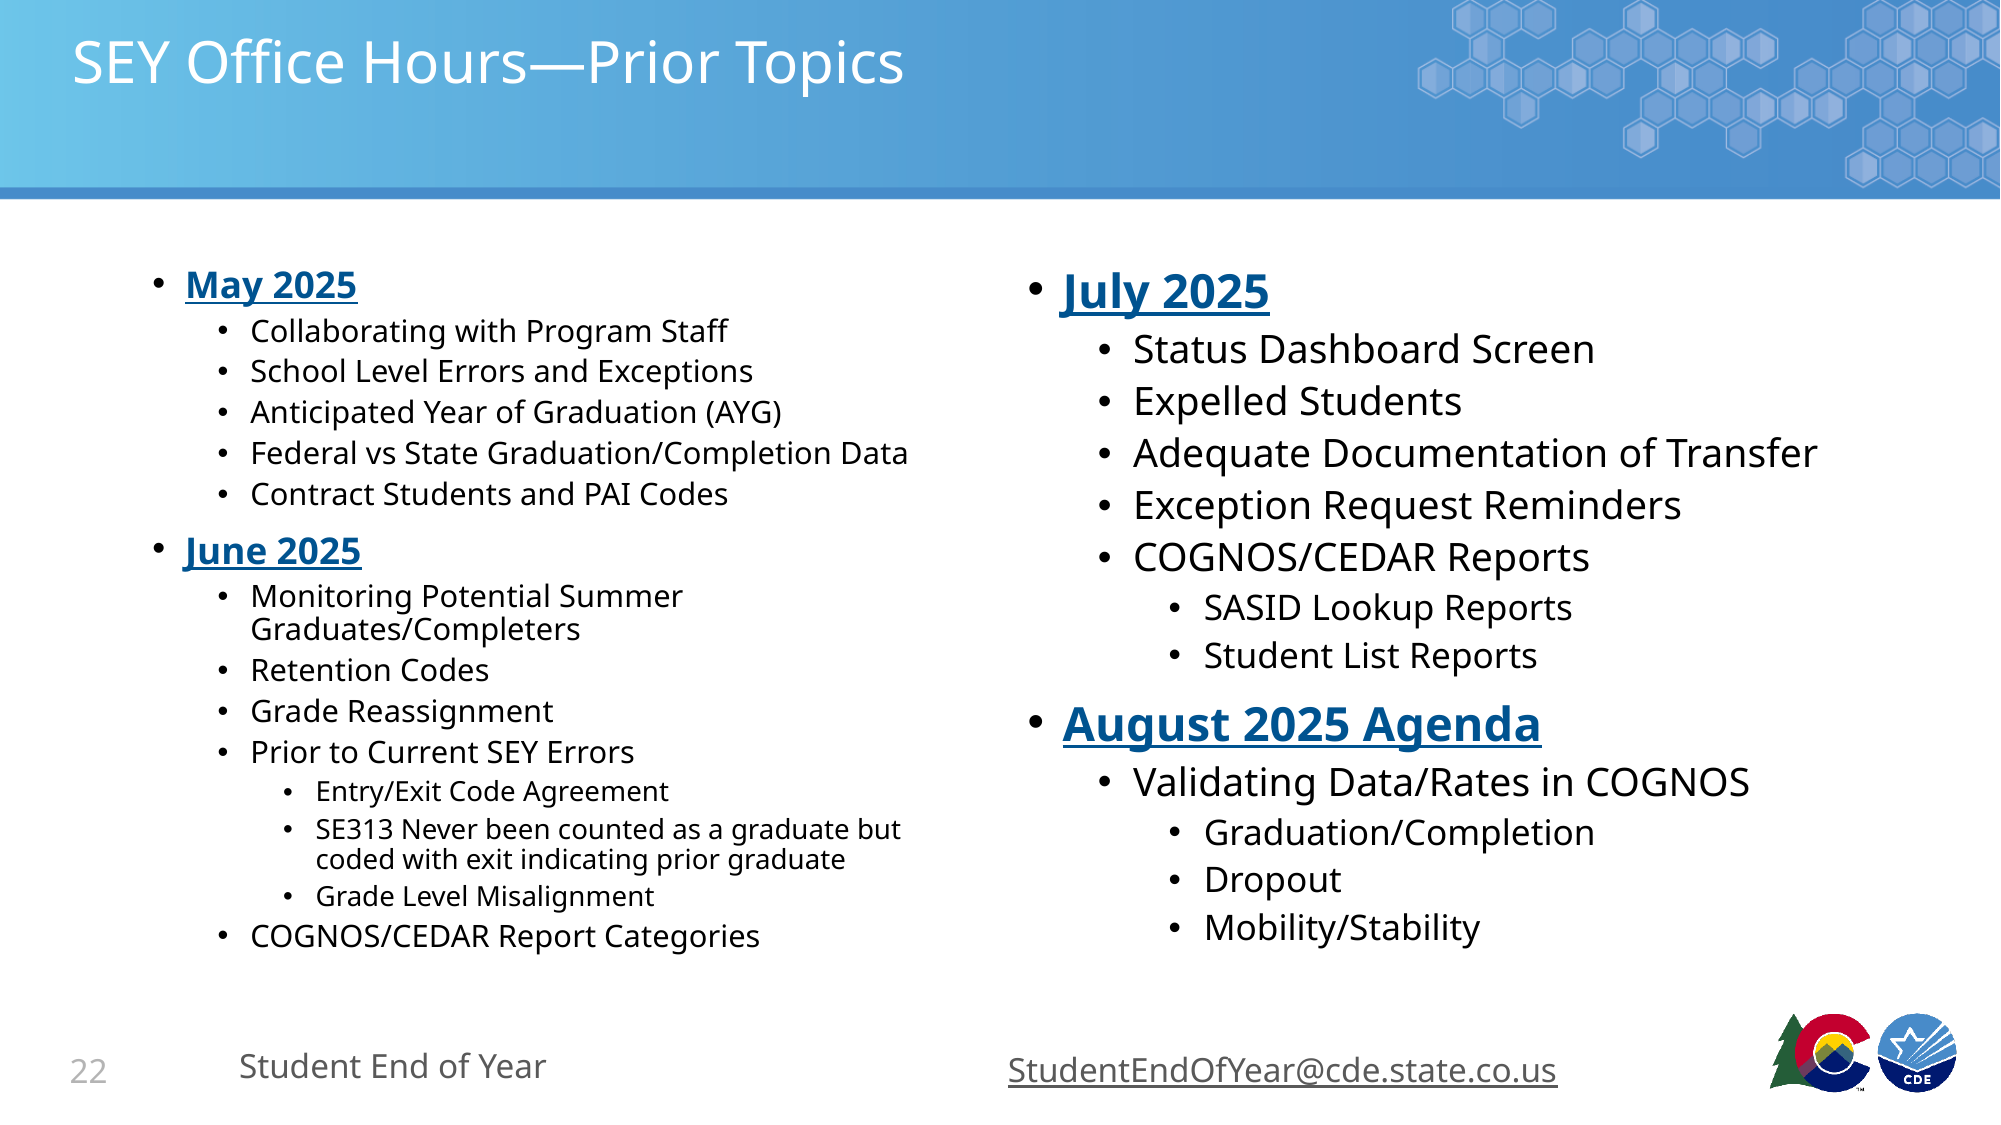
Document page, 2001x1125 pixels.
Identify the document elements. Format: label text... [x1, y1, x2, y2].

slide_number 22 [54, 1042, 191, 1103]
list StudentEndOfYear@cde.state.co.us [992, 1042, 1714, 1103]
title SEY Office Hours—Prior Topics [72, 33, 1396, 182]
picture [0, 0, 2000, 200]
list Student End of Year [224, 1042, 960, 1103]
list July 2025 Status Dashboard Screen Expelled Students Adequate Documentation of Transfer Exception Request Reminders COGNOS/CEDAR Reports SASID Lookup Reports Student List Reports August 2025 Agenda Validating Data/Rates in COGNOS Graduation/Completion Dropout Mobility/Stability [1012, 254, 1863, 969]
picture [1768, 1012, 1957, 1093]
list May 2025 Collaborating with Program Staff School Level Errors and Exceptions Anticipated Year of Graduation (AYG) Federal vs State Graduation/Completion Data Contract Students and PAI Codes June 2025 Monitoring Potential Summer Graduates/Completers Retention Codes Grade Reassignment Prior to Current SEY Errors Entry/Exit Code Agreement SE313 Never been counted as a graduate but coded with exit indicating prior graduate Grade Level Misalignment COGNOS/CEDAR Report Categories [137, 254, 988, 969]
